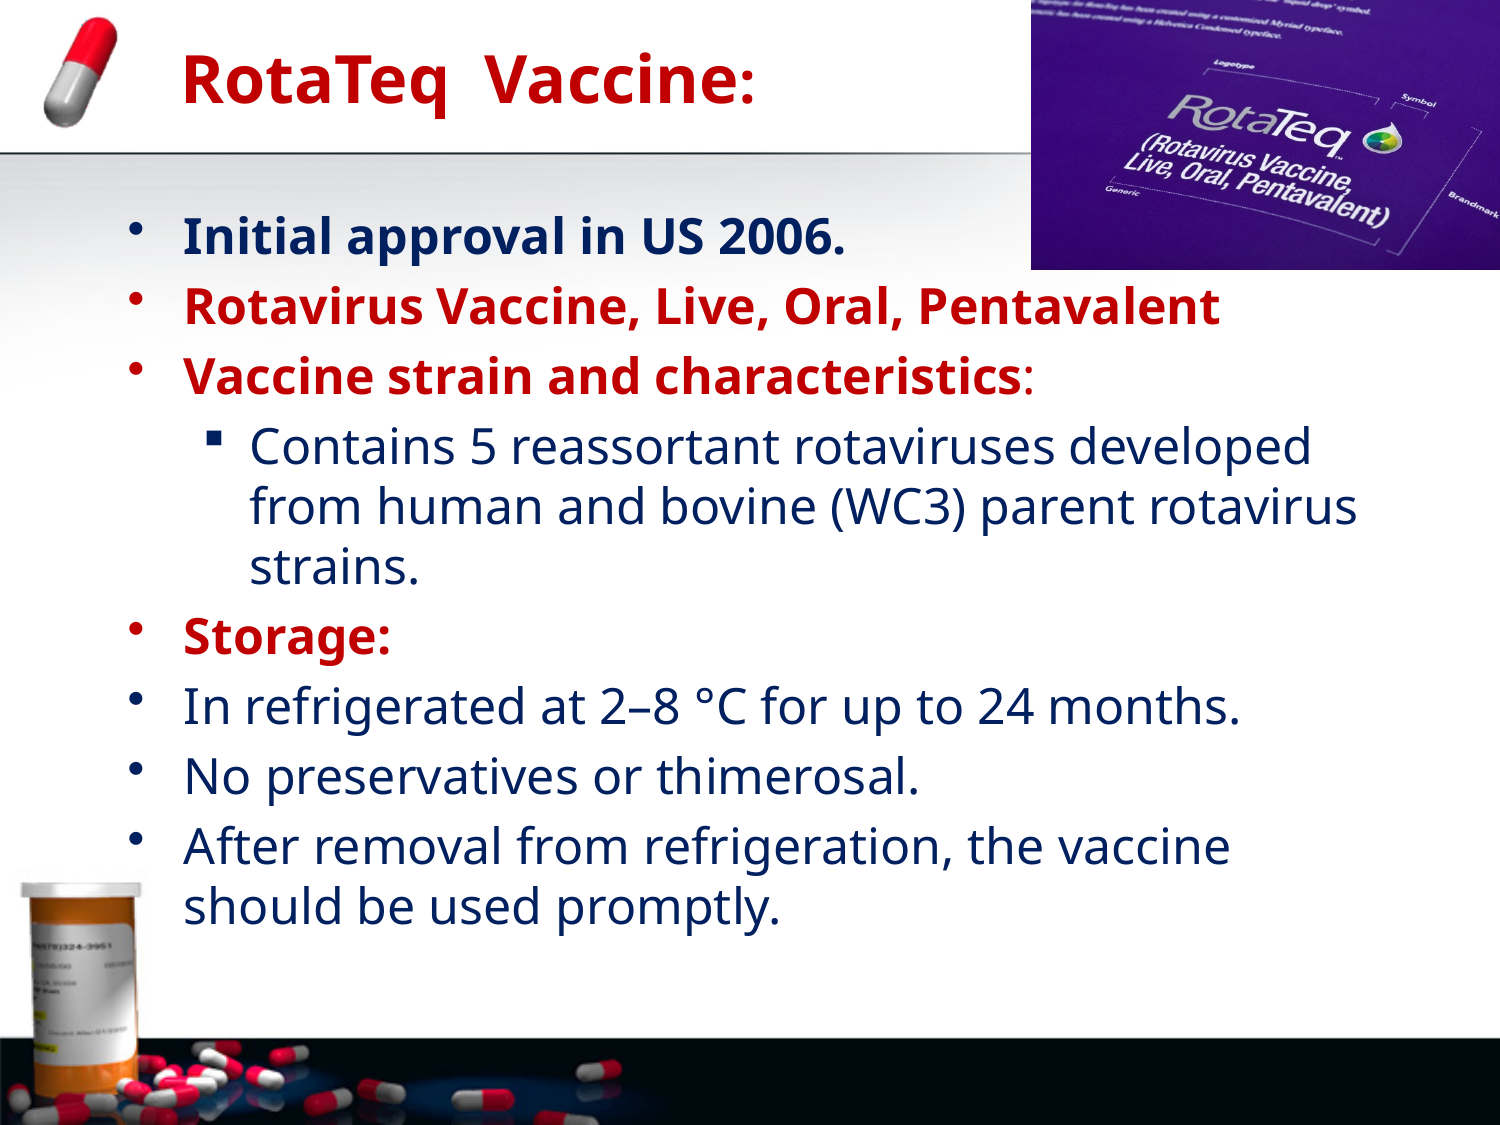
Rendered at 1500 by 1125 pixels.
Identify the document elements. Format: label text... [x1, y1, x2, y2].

title RotaTeq Vaccine: [165, 0, 1028, 155]
list Initial approval in US 2006. Rotavirus Vaccine, Live, Oral, Pentavalent Vaccine strain and characteristics: Contains 5 reassortant rotaviruses developed from human and bovine (WC3) parent rotavirus strains. Storage: In refrigerated at 2–8 °C for up to 24 months. No preservatives or thimerosal. After removal from refrigeration, the vaccine should be used promptly. [112, 196, 1388, 1001]
picture [0, 0, 1500, 1125]
